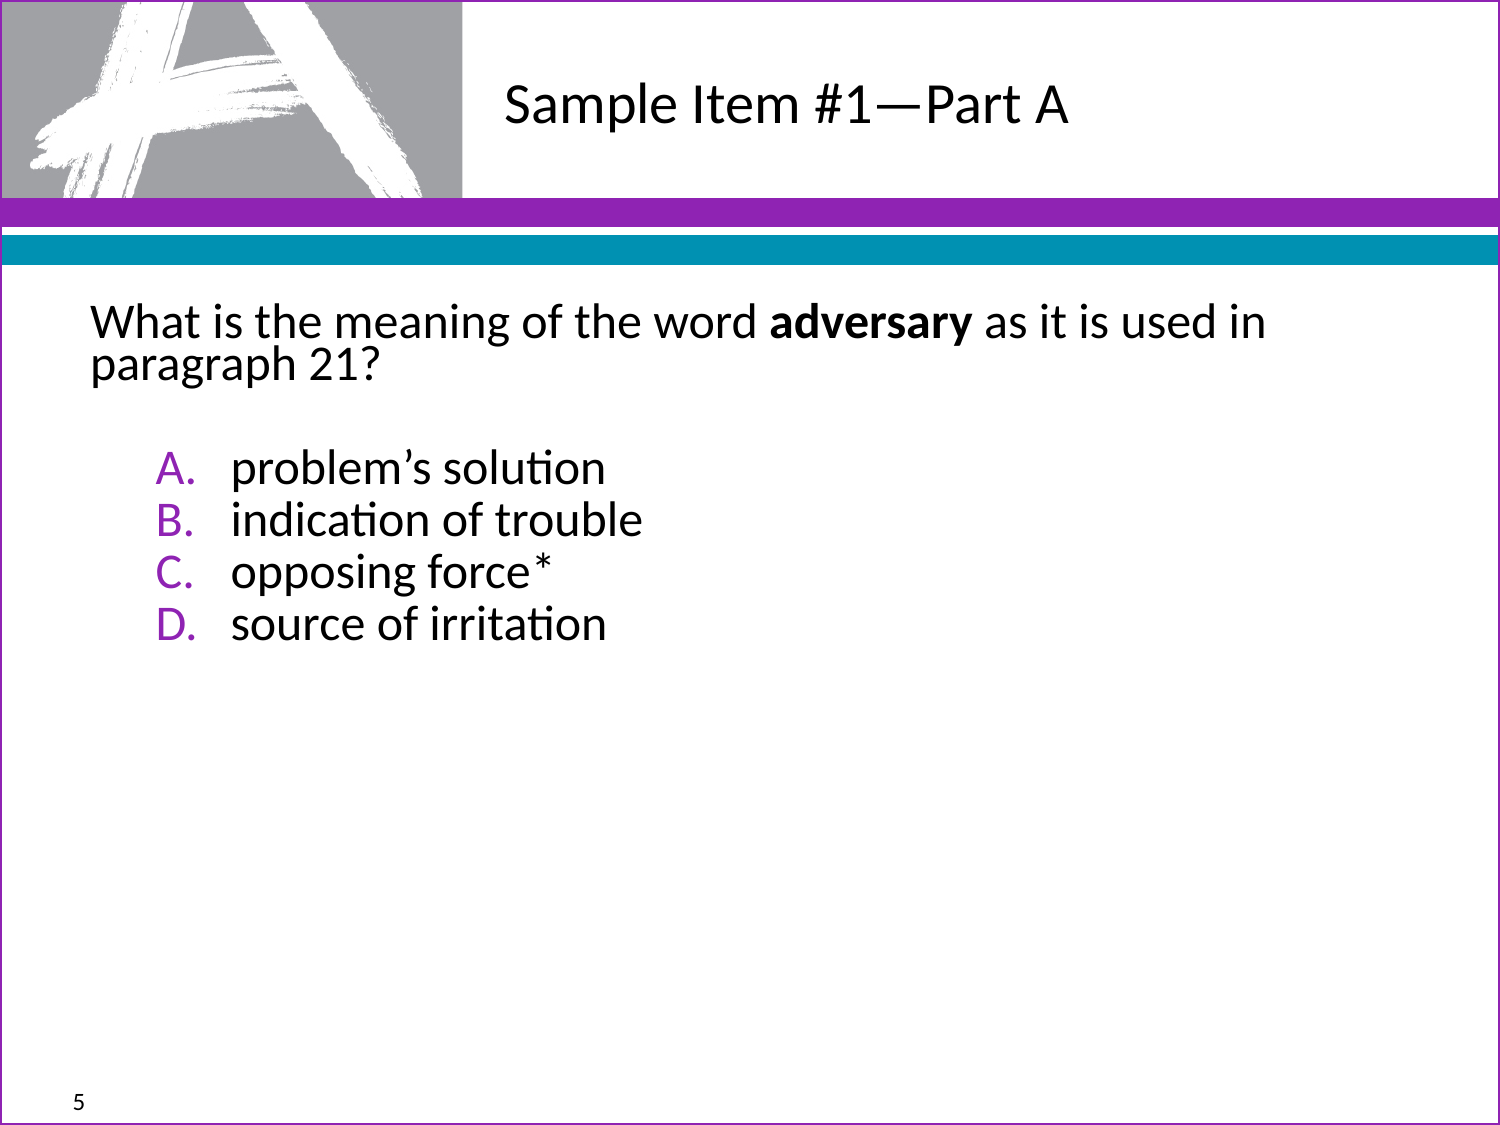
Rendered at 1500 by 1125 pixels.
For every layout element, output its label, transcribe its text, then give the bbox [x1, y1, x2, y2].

picture [2, 2, 462, 198]
slide_number 5 [0, 1077, 100, 1125]
title Sample Item #1—Part A [462, 0, 1500, 200]
list What is the meaning of the word adversary as it is used in paragraph 21? problem’s solution indication of trouble opposing force* source of irritation [75, 262, 1425, 1075]
